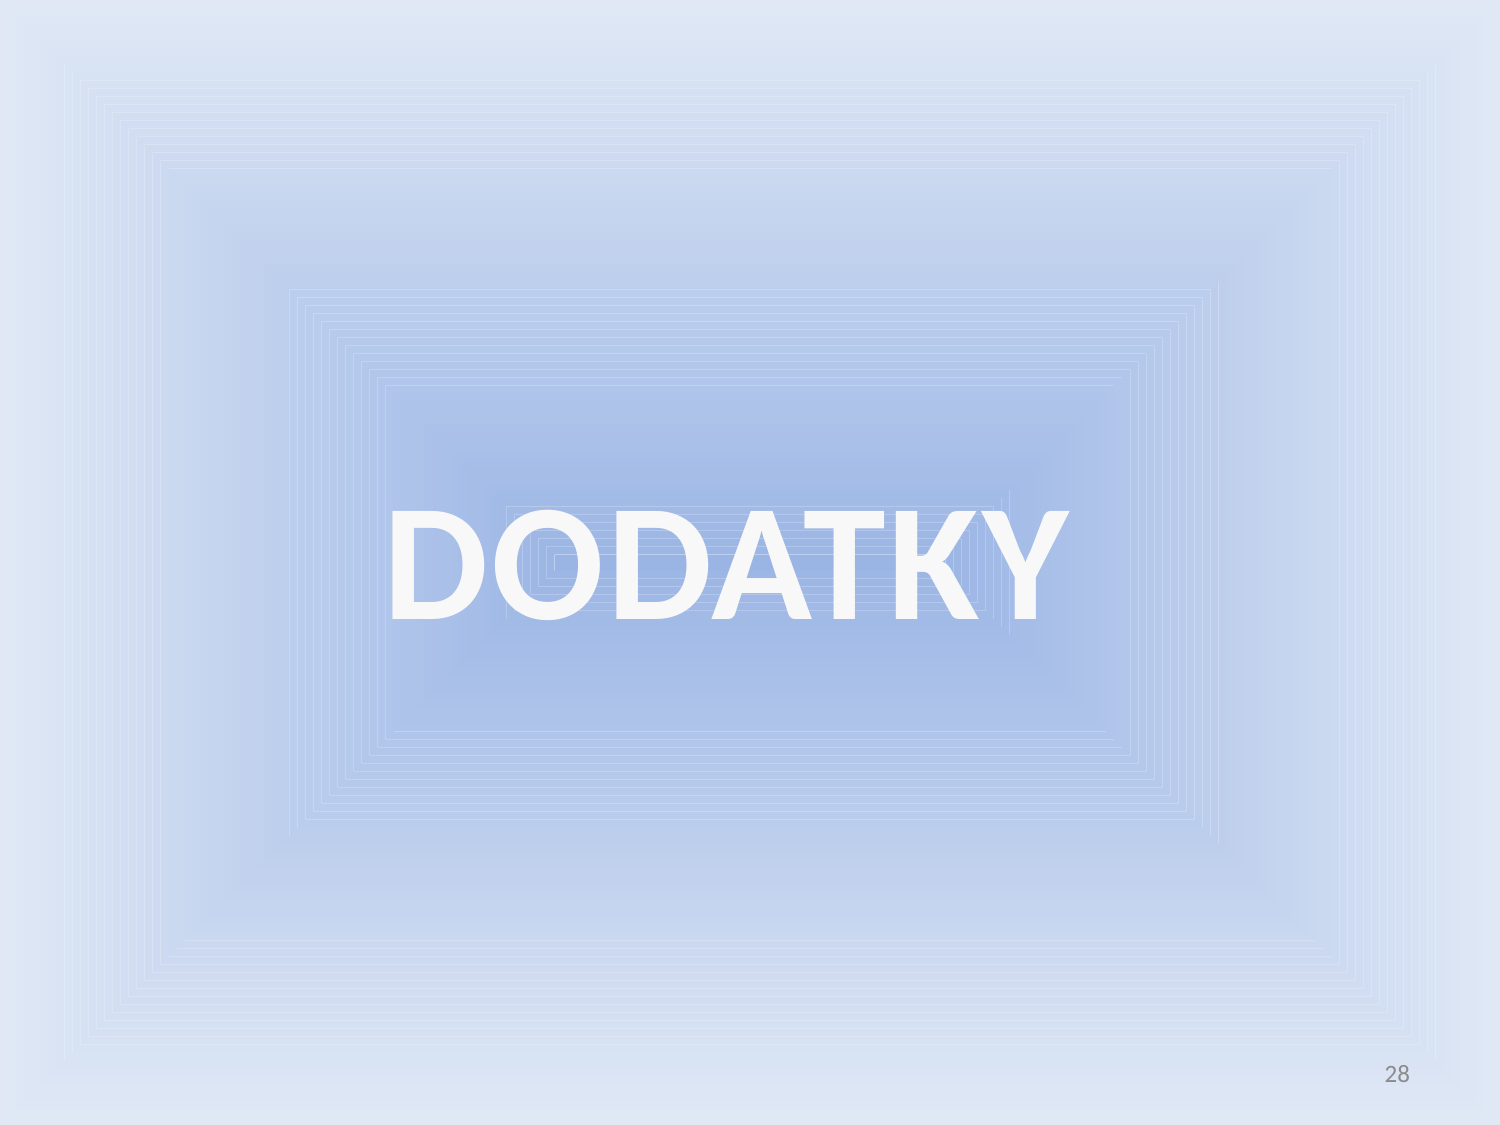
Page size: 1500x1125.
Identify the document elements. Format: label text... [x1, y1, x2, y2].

text_box DODATKY [368, 445, 1086, 661]
slide_number 28 [1074, 1042, 1425, 1103]
